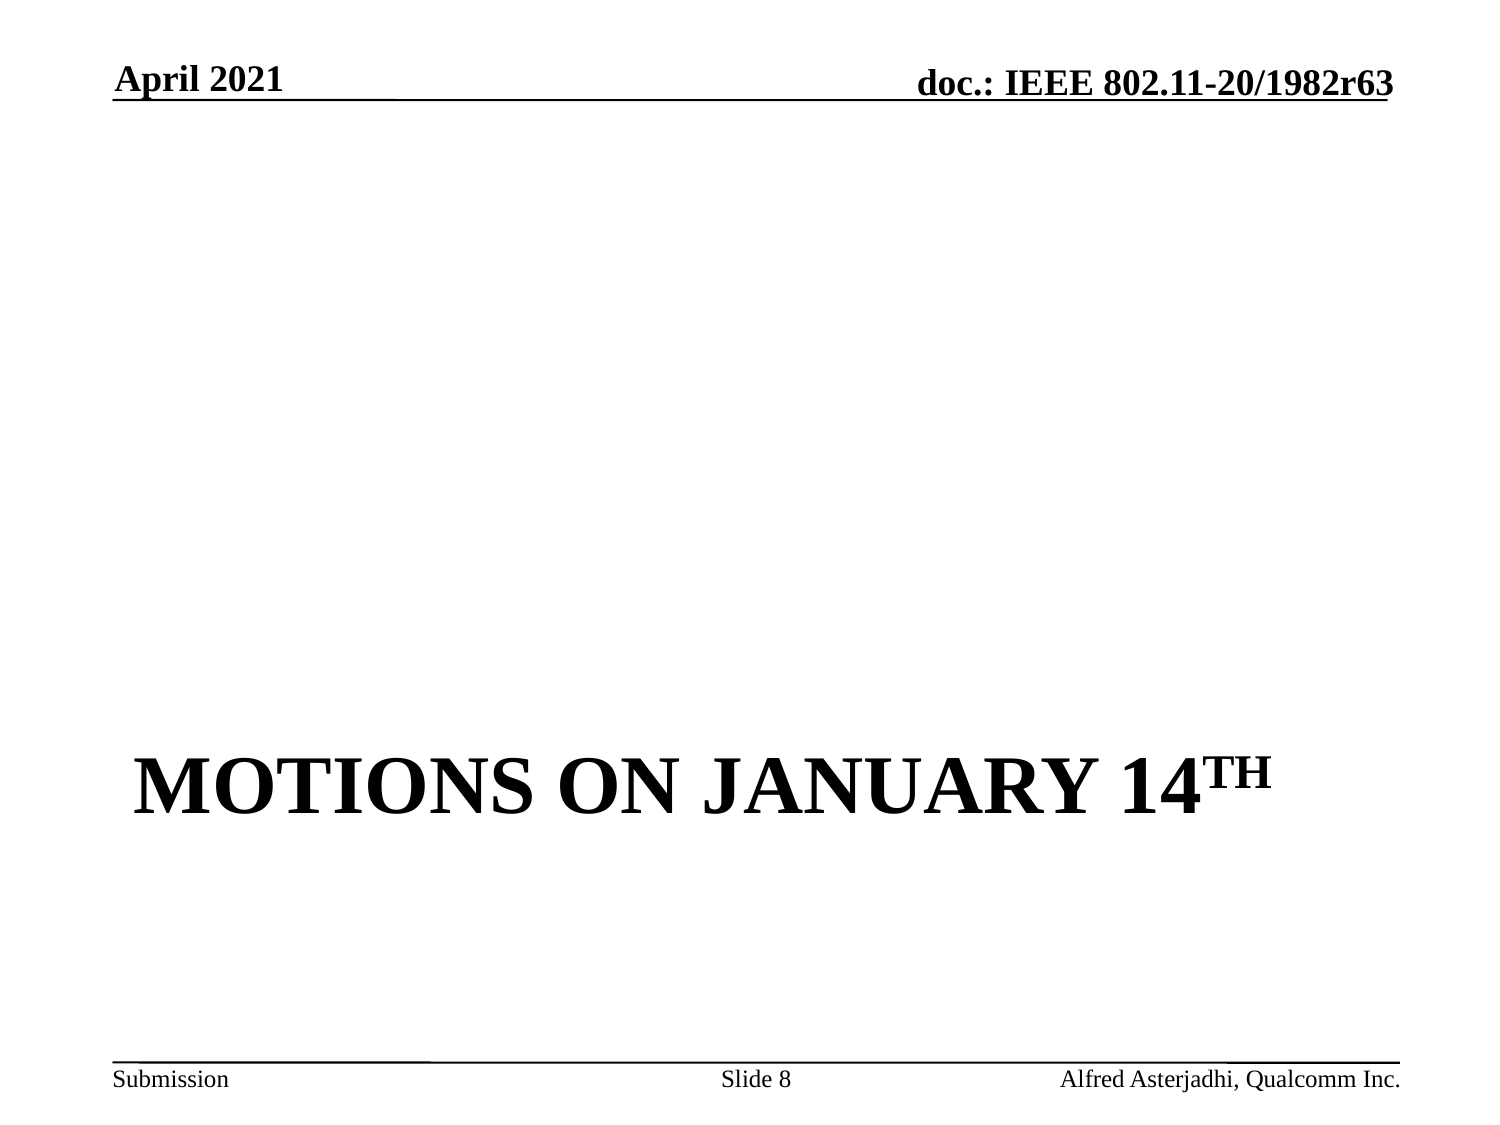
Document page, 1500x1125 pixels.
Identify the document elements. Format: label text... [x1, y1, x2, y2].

slide_number Slide 8 [712, 1061, 800, 1123]
footer Alfred Asterjadhi, Qualcomm Inc. [878, 1061, 1402, 1093]
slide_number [114, 54, 423, 100]
title Motions on January 14th [118, 722, 1394, 947]
